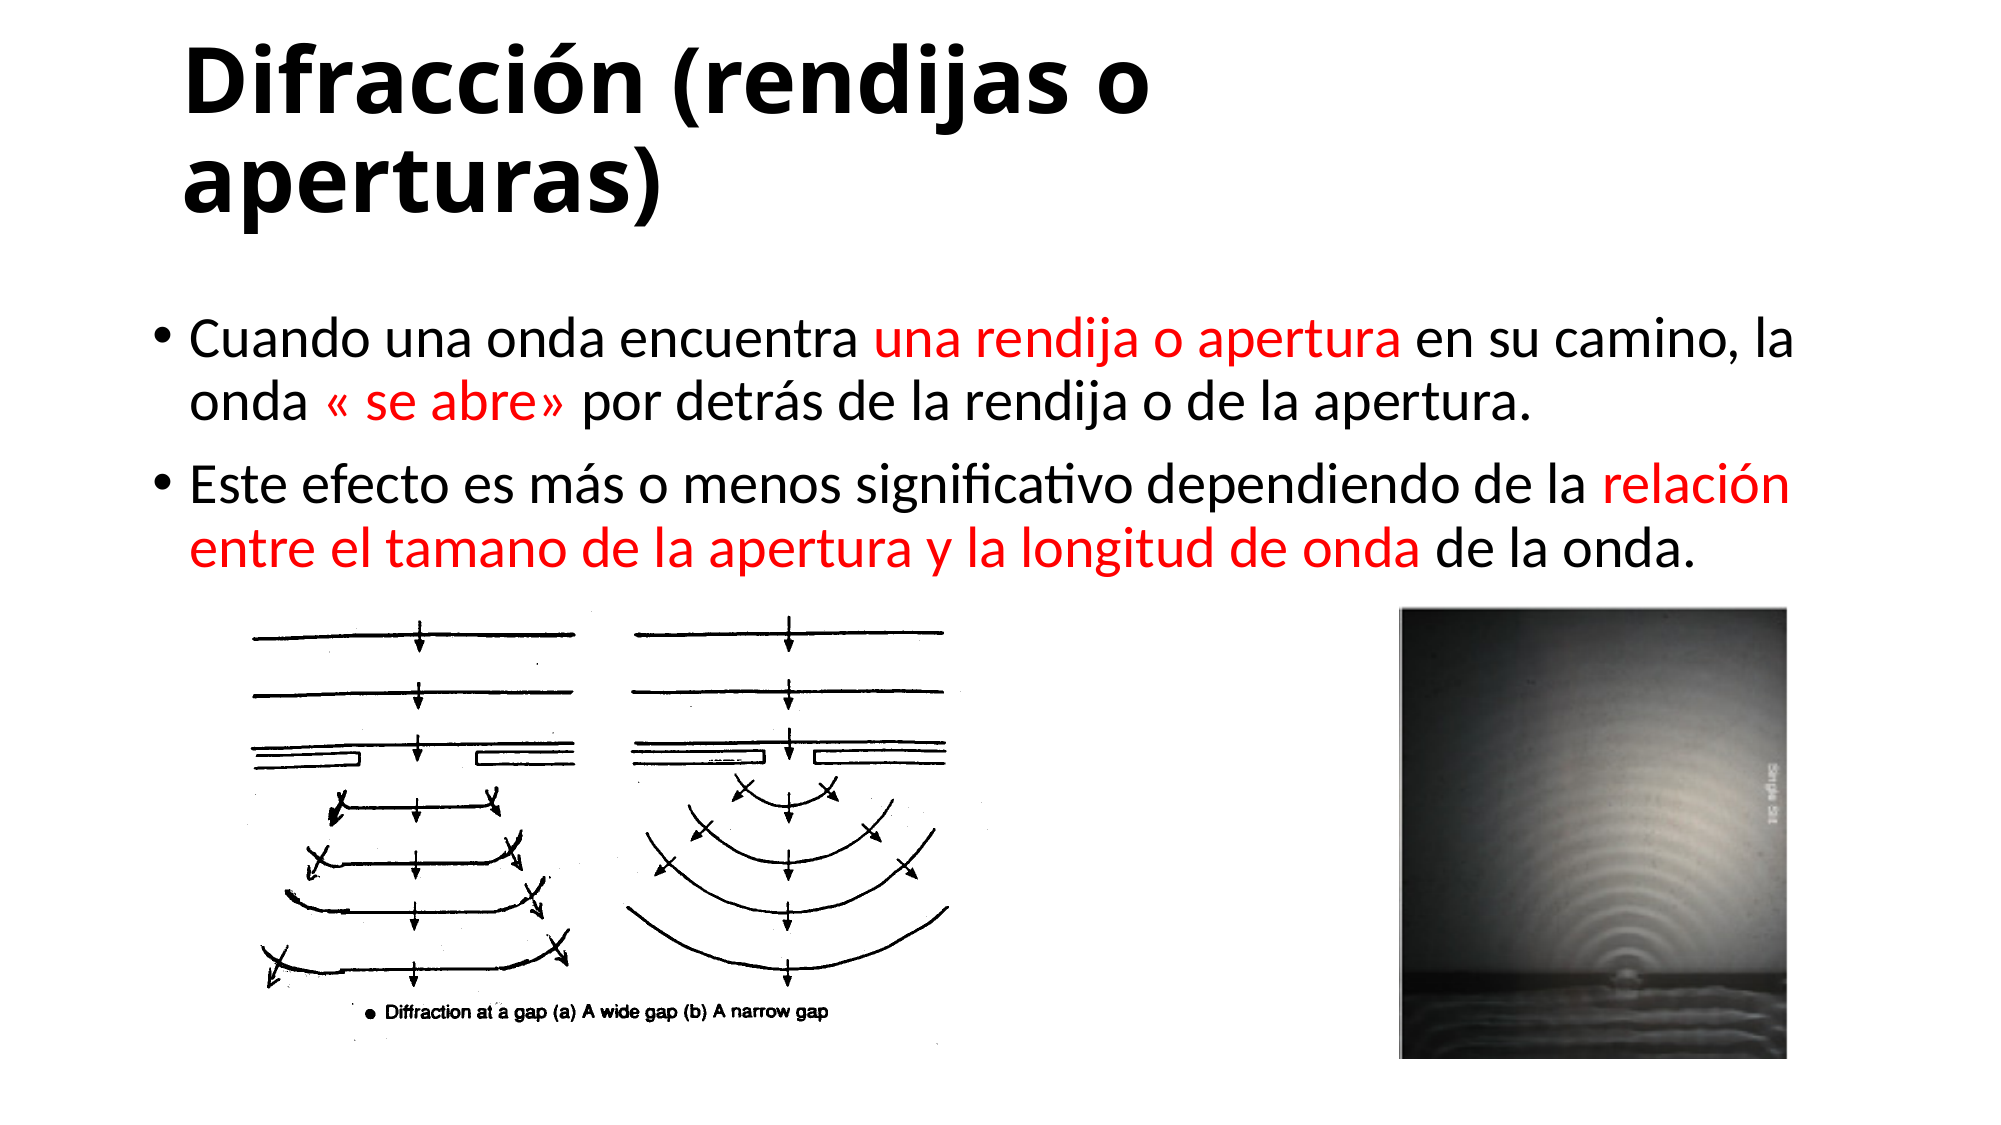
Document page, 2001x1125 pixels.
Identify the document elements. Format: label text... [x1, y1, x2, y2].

picture [1367, 608, 1820, 1059]
picture [221, 603, 1000, 1074]
list Cuando una onda encuentra una rendija o apertura en su camino, la onda « se abre» por detrás de la rendija o de la apertura. Este efecto es más o menos significativo dependiendo de la relación entre el tamano de la apertura y la longitud de onda de la onda. [137, 299, 1863, 1014]
title Difracción (rendijas o aperturas) [166, 9, 1654, 258]
